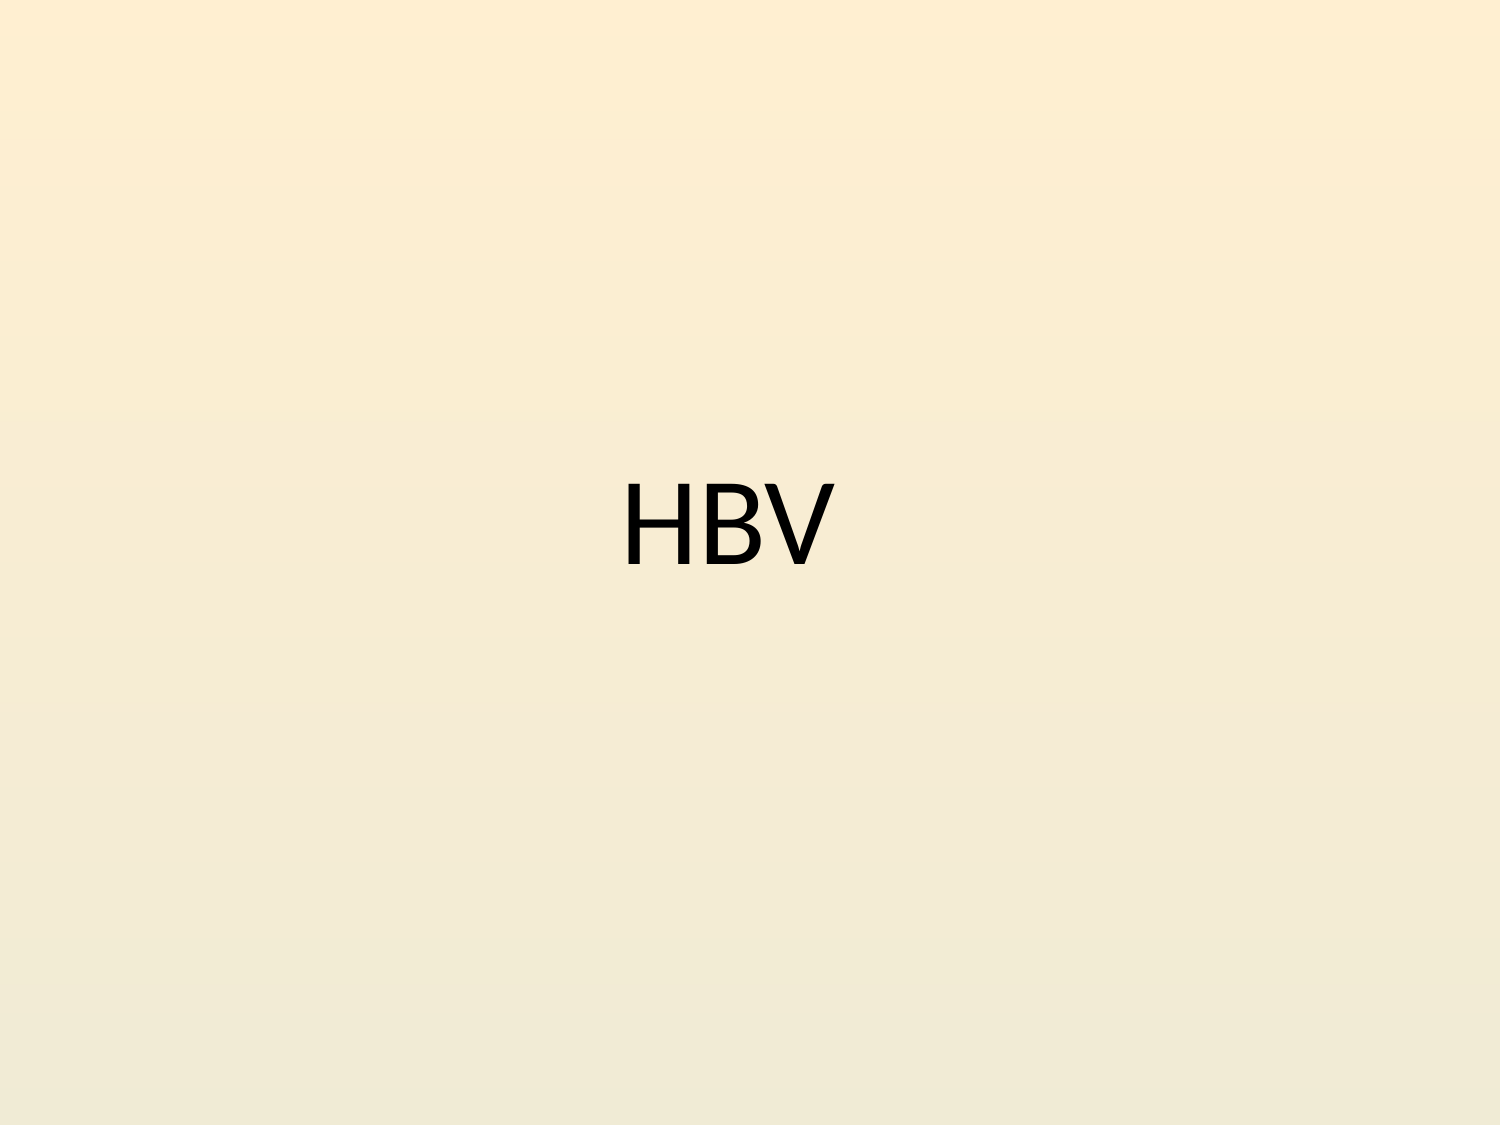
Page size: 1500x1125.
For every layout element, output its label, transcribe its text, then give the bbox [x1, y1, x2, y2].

title HBV [53, 420, 1404, 609]
